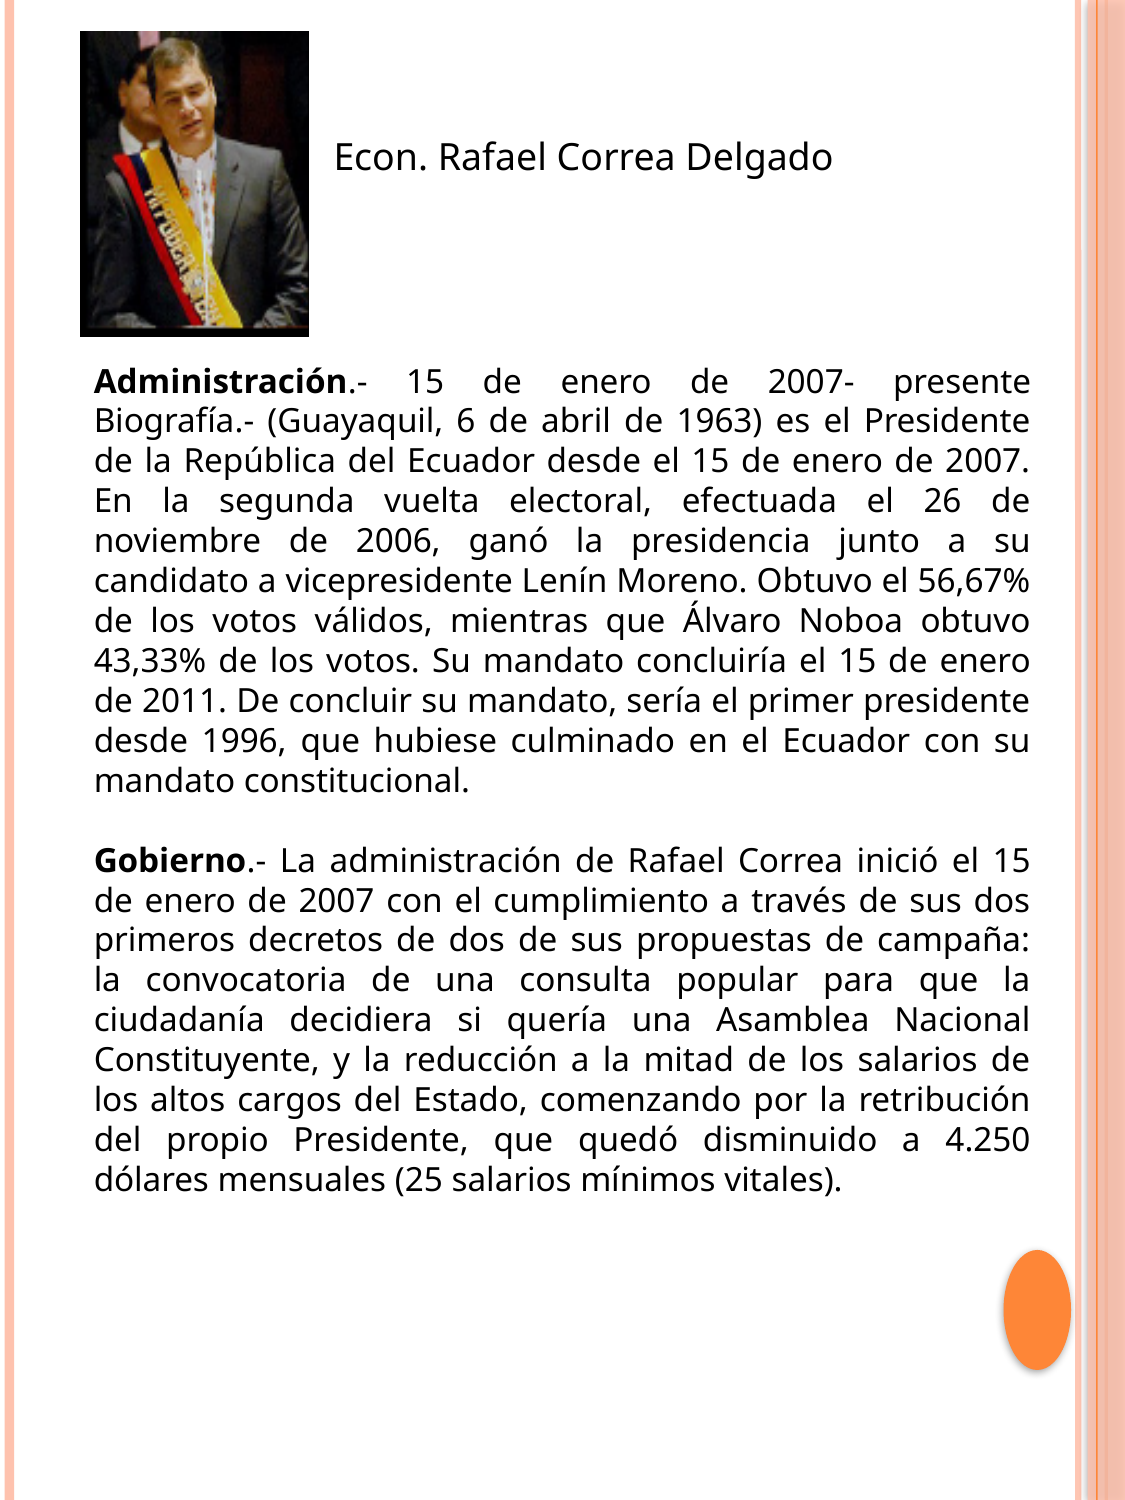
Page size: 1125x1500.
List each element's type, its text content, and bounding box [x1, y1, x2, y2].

picture [79, 30, 310, 337]
text_box Administración.- 15 de enero de 2007- presente Biografía.- (Guayaquil, 6 de abril de 1963) es el Presidente de la República del Ecuador desde el 15 de enero de 2007. En la segunda vuelta electoral, efectuada el 26 de noviembre de 2006, ganó la presidencia junto a su candidato a vicepresidente Lenín Moreno. Obtuvo el 56,67% de los votos válidos, mientras que Álvaro Noboa obtuvo 43,33% de los votos. Su mandato concluiría el 15 de enero de 2011. De concluir su mandato, sería el primer presidente desde 1996, que hubiese culminado en el Ecuador con su mandato constitucional. Gobierno.- La administración de Rafael Correa inició el 15 de enero de 2007 con el cumplimiento a través de sus dos primeros decretos de dos de sus propuestas de campaña: la convocatoria de una consulta popular para que la ciudadanía decidiera si quería una Asamblea Nacional Constituyente, y la reducción a la mitad de los salarios de los altos cargos del Estado, comenzando por la retribución del propio Presidente, que quedó disminuido a 4.250 dólares mensuales (25 salarios mínimos vitales). [79, 312, 1047, 1206]
text_box Econ. Rafael Correa Delgado [318, 125, 850, 186]
